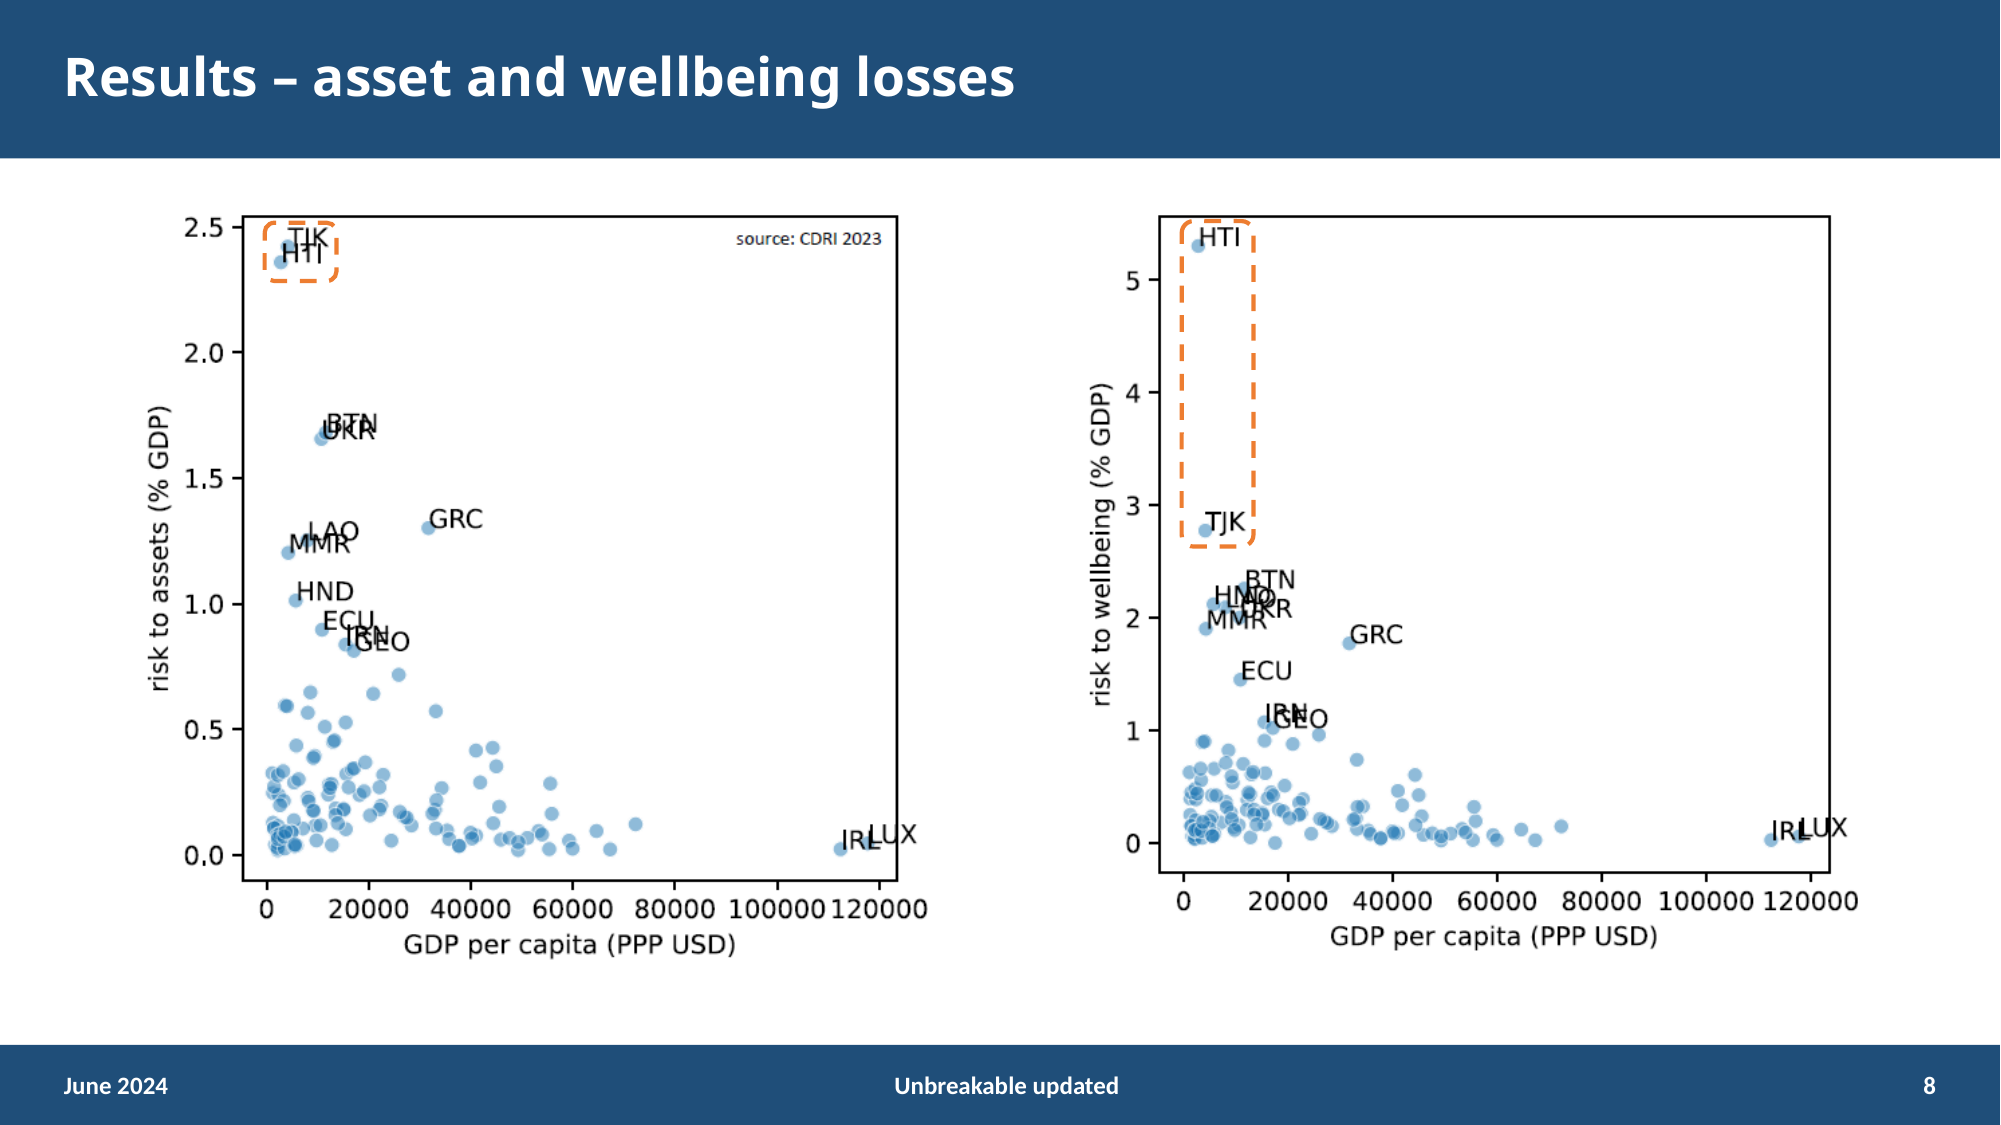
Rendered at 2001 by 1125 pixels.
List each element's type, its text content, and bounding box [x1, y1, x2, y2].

slide_number 8 [1501, 1054, 1951, 1115]
footer Unbreakable updated [543, 1054, 1471, 1115]
picture [140, 206, 1874, 964]
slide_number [49, 1054, 499, 1115]
title Results – asset and wellbeing losses [49, 42, 1962, 116]
